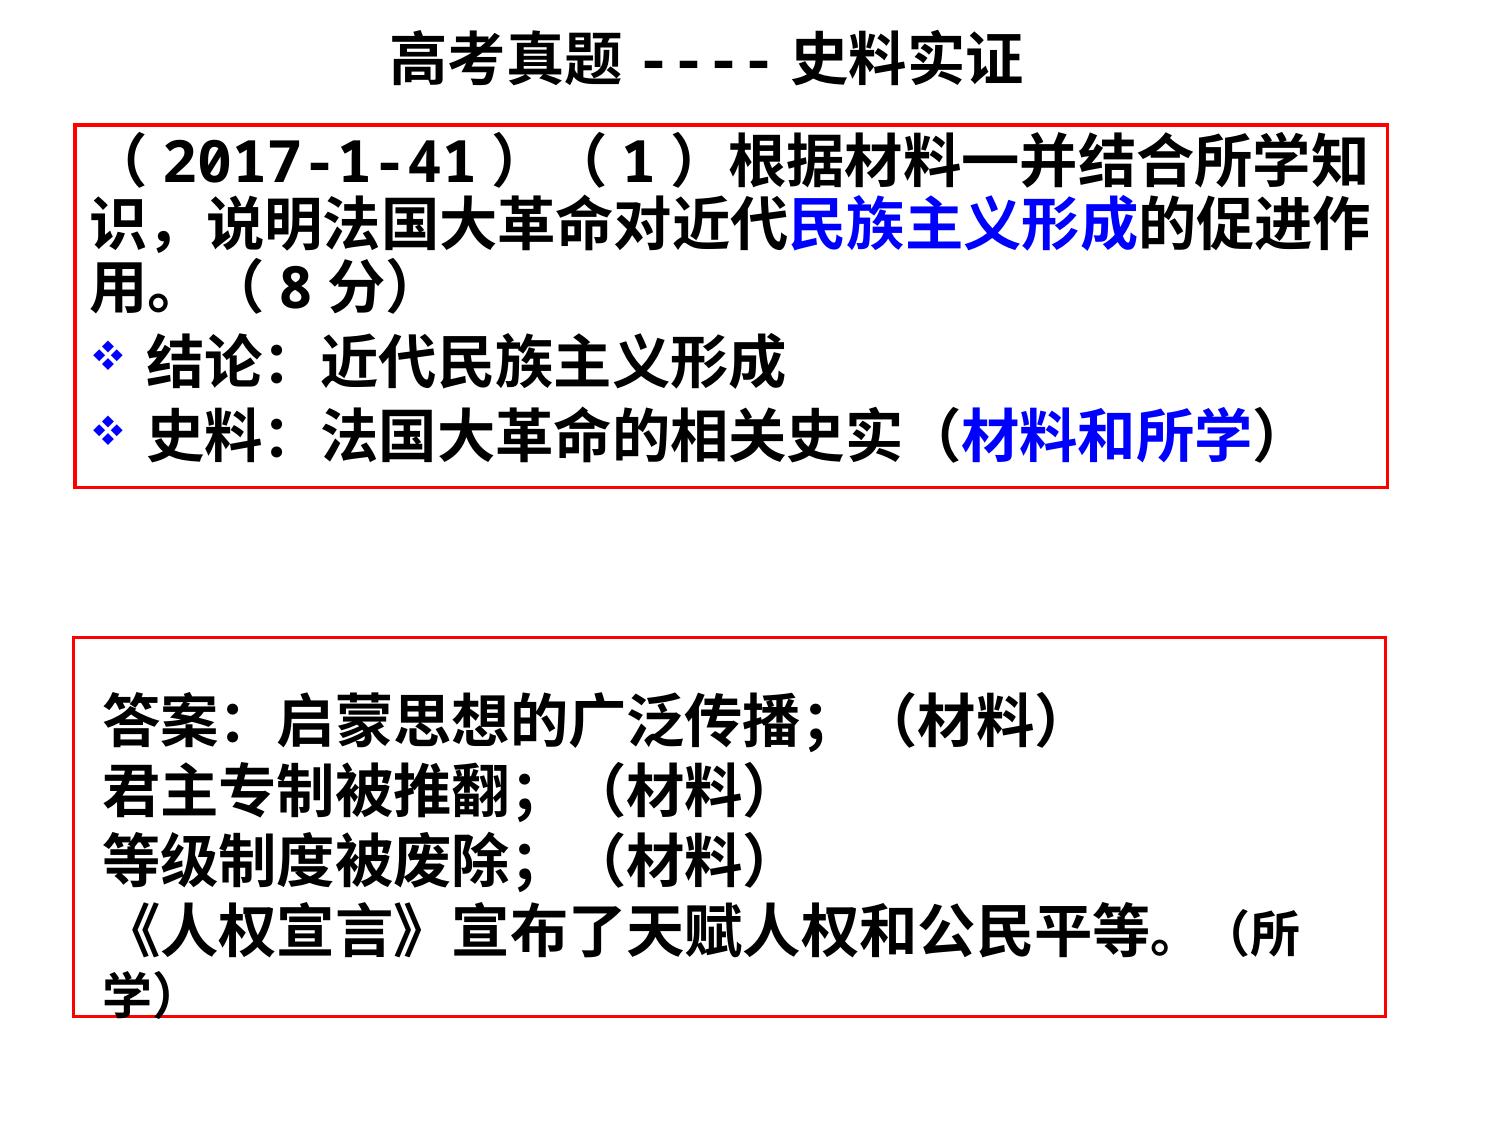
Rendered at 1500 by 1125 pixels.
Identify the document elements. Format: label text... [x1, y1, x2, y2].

text_box 高考真题----史料实证 [374, 14, 1085, 100]
text_box [73, 637, 1386, 1017]
text_box 答案：启蒙思想的广泛传播；（材料） 君主专制被推翻；（材料） 等级制度被废除；（材料） 《人权宣言》宣布了天赋人权和公民平等。（所学） [87, 677, 1388, 1032]
text_box （2017-1-41）（1）根据材料一并结合所学知识，说明法国大革命对近代民族主义形成的促进作用。（8分） 结论：近代民族主义形成 史料：法国大革命的相关史实（材料和所学） [75, 124, 1388, 488]
